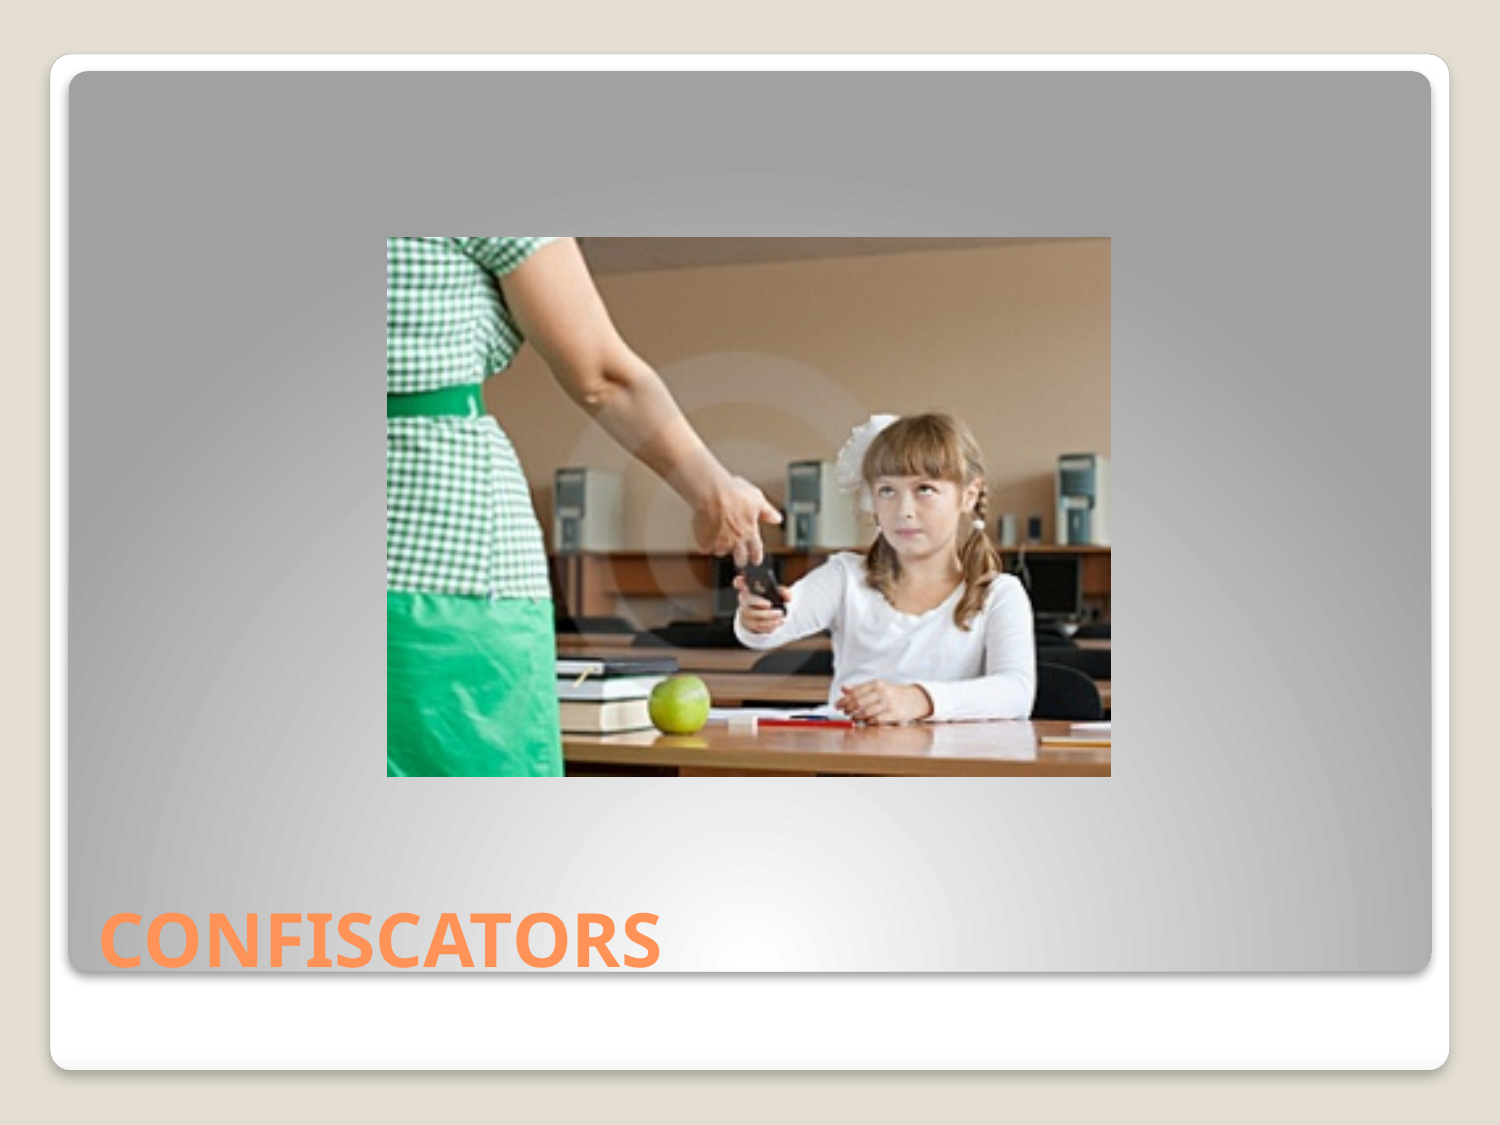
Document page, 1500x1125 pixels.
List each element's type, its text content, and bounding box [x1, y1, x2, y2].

title CONFISCATORS [82, 817, 1425, 990]
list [387, 237, 1111, 778]
